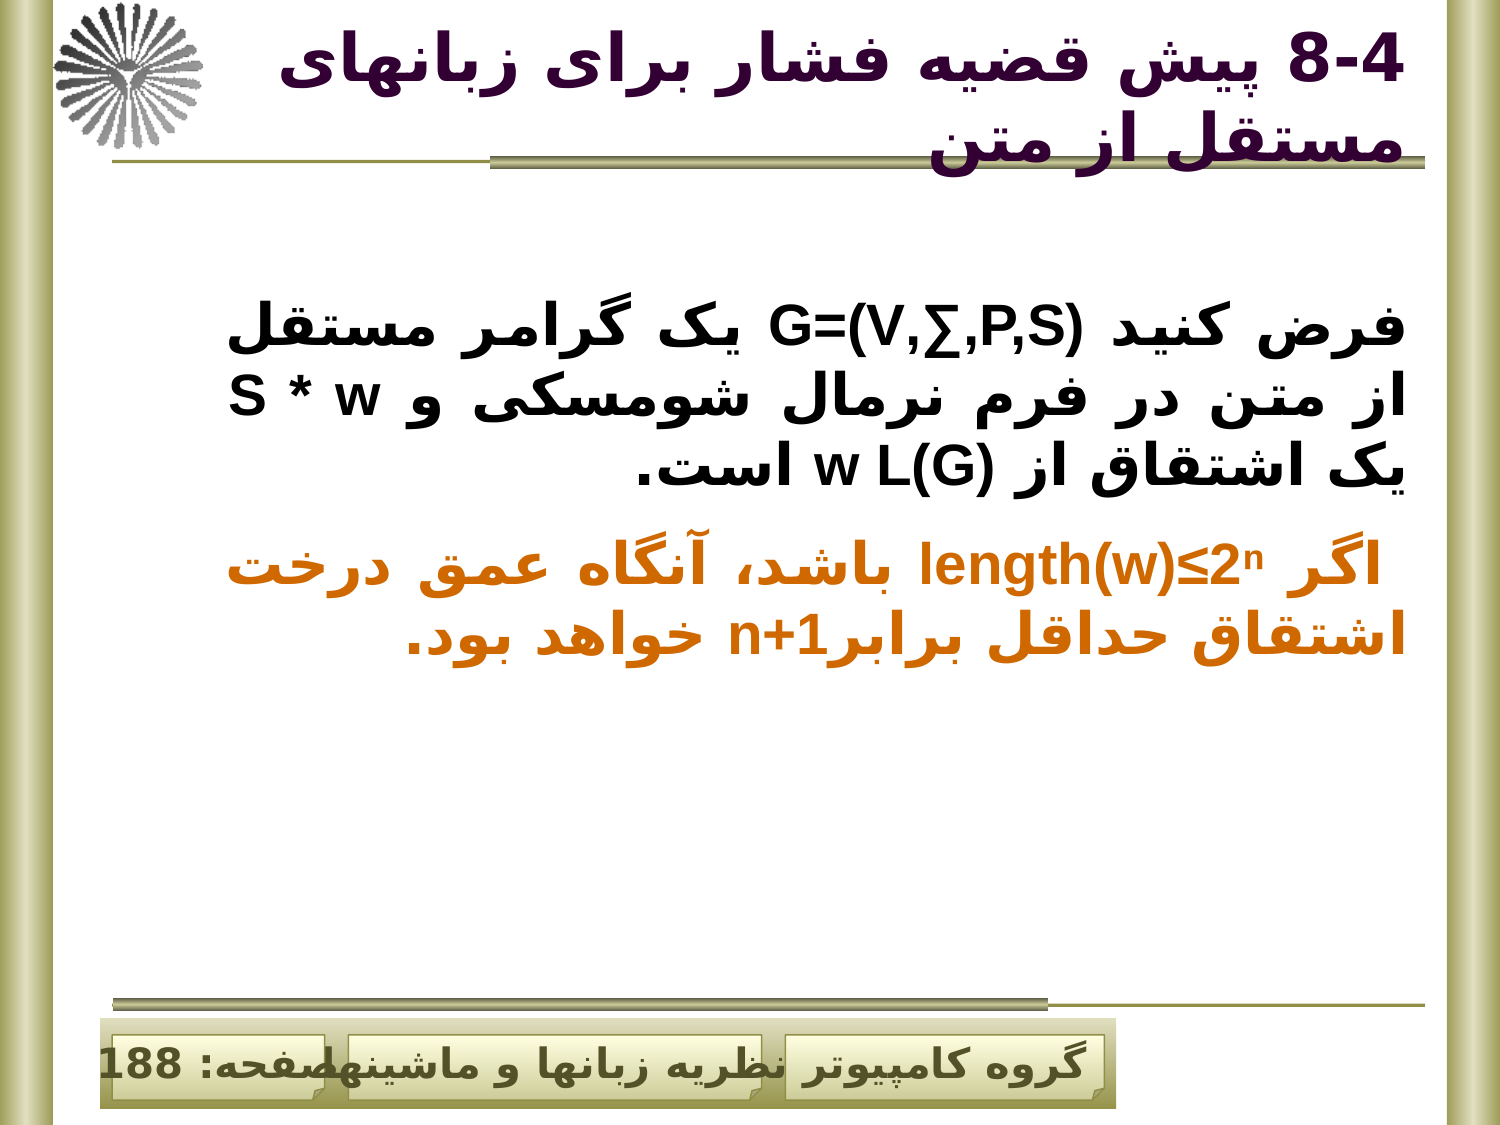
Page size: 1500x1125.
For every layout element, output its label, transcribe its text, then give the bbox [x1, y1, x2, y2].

text_box فرض کنید G=(V,∑,P,S) یک گرامر مستقل از متن در فرم نرمال شومسکی و S * w یک اشتقاق از w L(G) است. اگر length(w)≤2ⁿ باشد، آنگاه عمق درخت اشتقاق حداقل برابرn+1 خواهد بود. [206, 279, 1424, 674]
title 8-4 پیش قضیه فشار برای زبانهای مستقل از متن [147, 42, 1423, 147]
